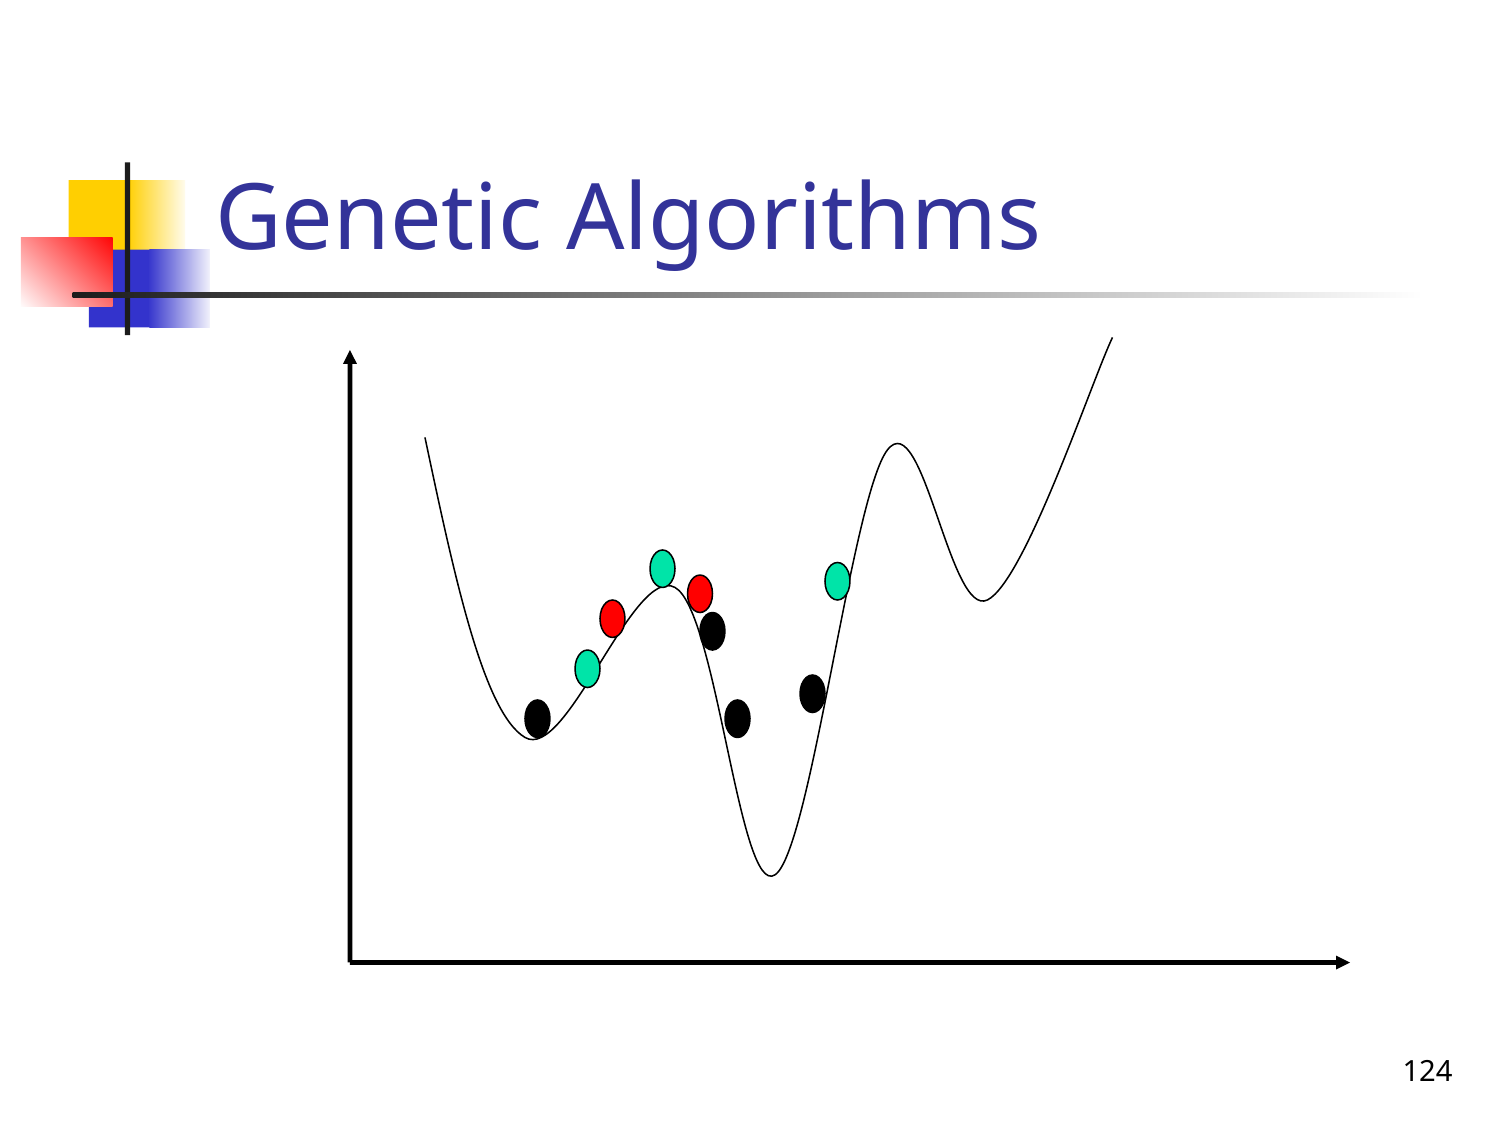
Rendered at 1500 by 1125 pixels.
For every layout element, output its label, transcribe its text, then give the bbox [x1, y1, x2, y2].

text_box [525, 699, 550, 738]
text_box [687, 575, 713, 613]
text_box [343, 349, 357, 962]
text_box [800, 675, 826, 713]
text_box [424, 337, 1113, 877]
text_box [650, 549, 676, 588]
slide_number 124 [1154, 1023, 1468, 1100]
text_box [699, 612, 725, 651]
text_box [349, 956, 1351, 969]
text_box [825, 562, 850, 601]
text_box [725, 699, 751, 738]
title Genetic Algorithms [199, 140, 1479, 276]
text_box [575, 650, 601, 688]
text_box [600, 600, 625, 638]
